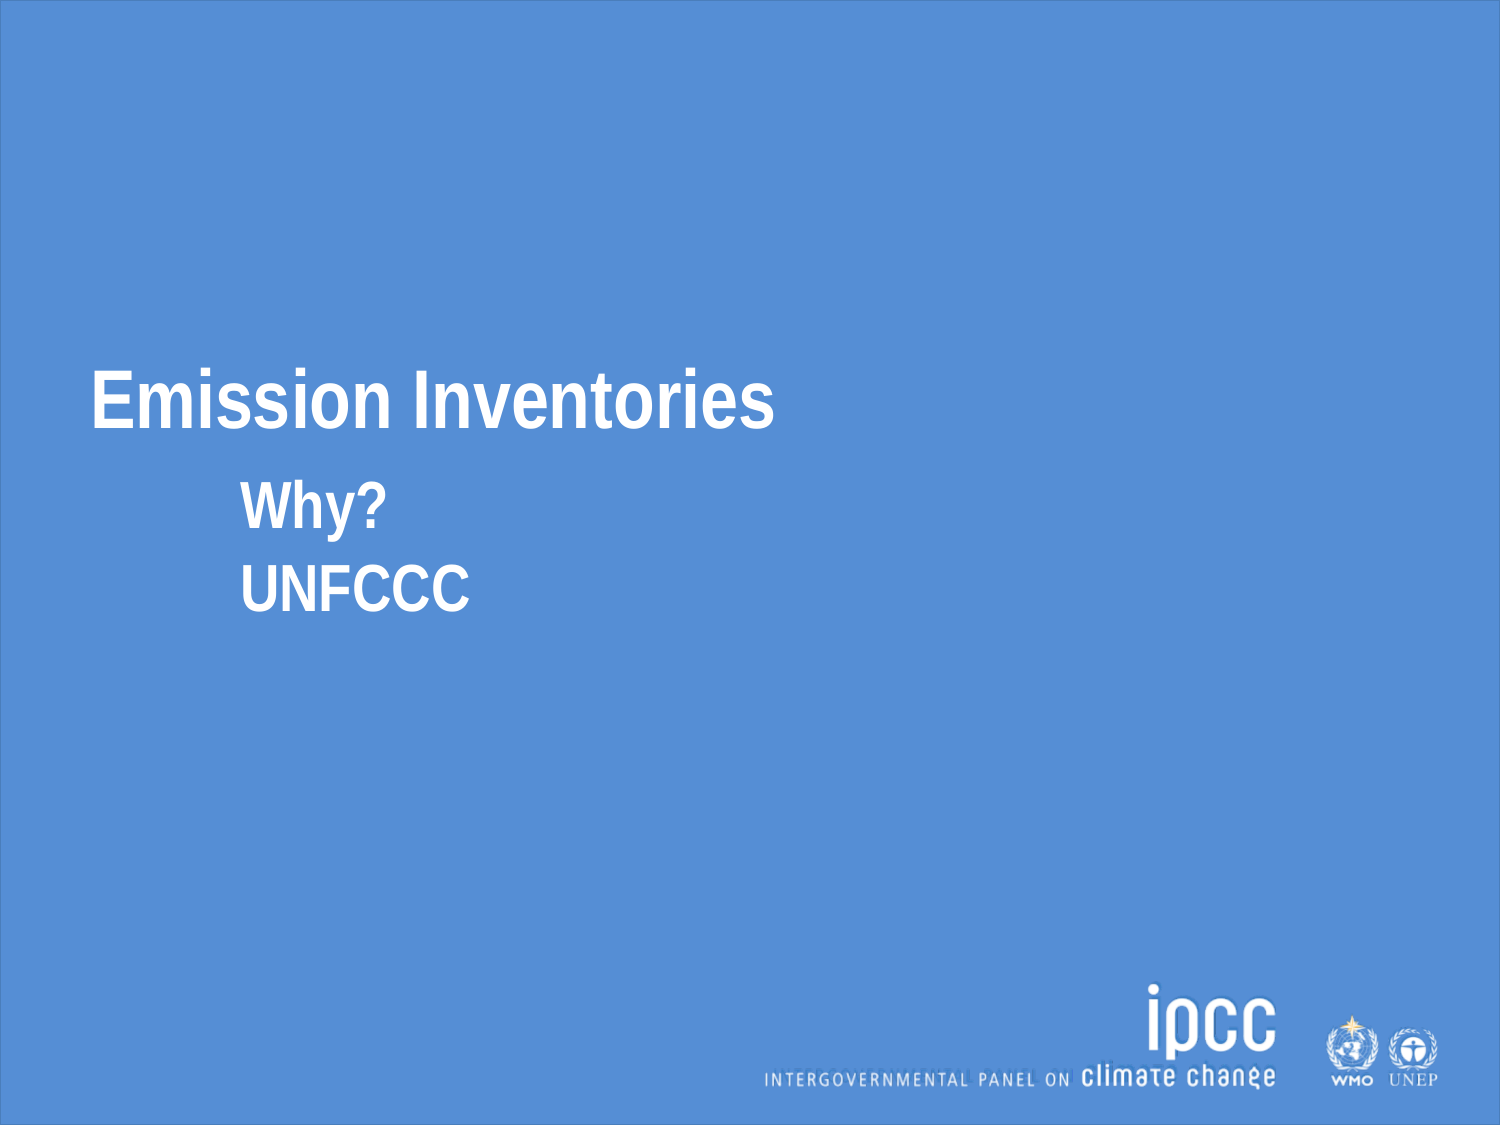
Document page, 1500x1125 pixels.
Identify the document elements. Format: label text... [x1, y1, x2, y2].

title Emission Inventories Why? UNFCCC [74, 337, 1426, 801]
picture [699, 949, 1491, 1120]
